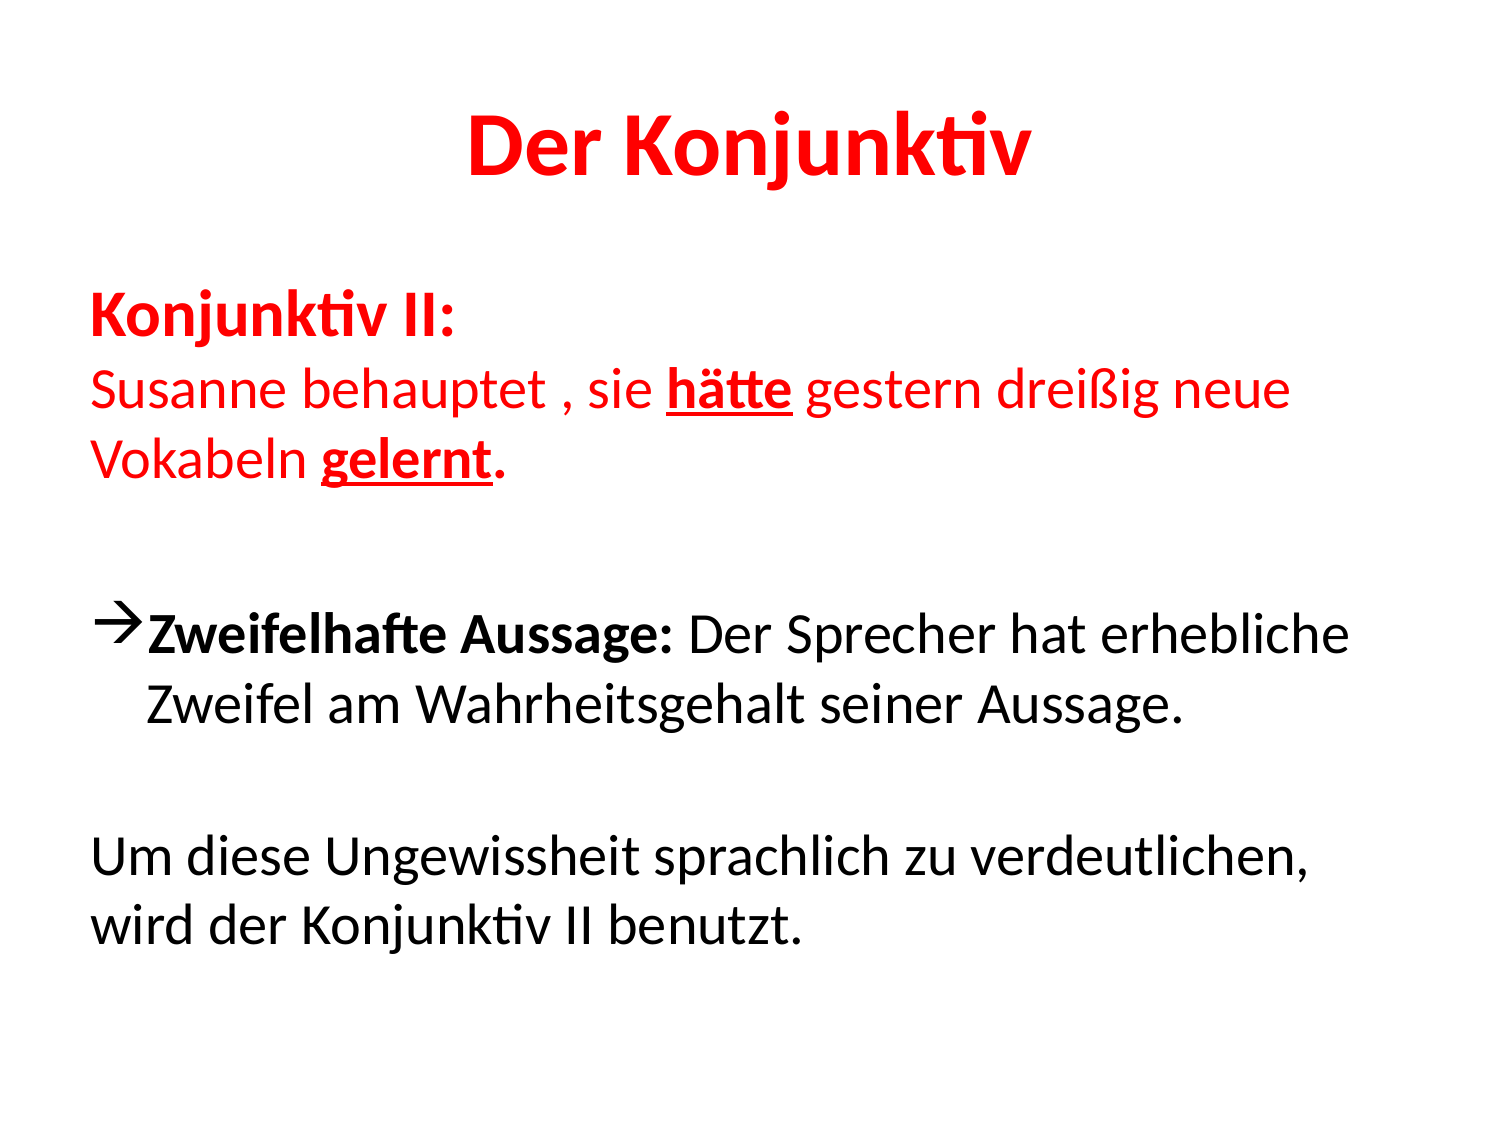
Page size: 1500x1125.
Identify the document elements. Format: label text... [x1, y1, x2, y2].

title Der Konjunktiv [75, 45, 1425, 233]
list Konjunktiv II: Susanne behauptet , sie hätte gestern dreißig neue Vokabeln gelernt. Zweifelhafte Aussage: Der Sprecher hat erhebliche Zweifel am Wahrheitsgehalt seiner Aussage. Um diese Ungewissheit sprachlich zu verdeutlichen, wird der Konjunktiv II benutzt. [75, 262, 1425, 1005]
